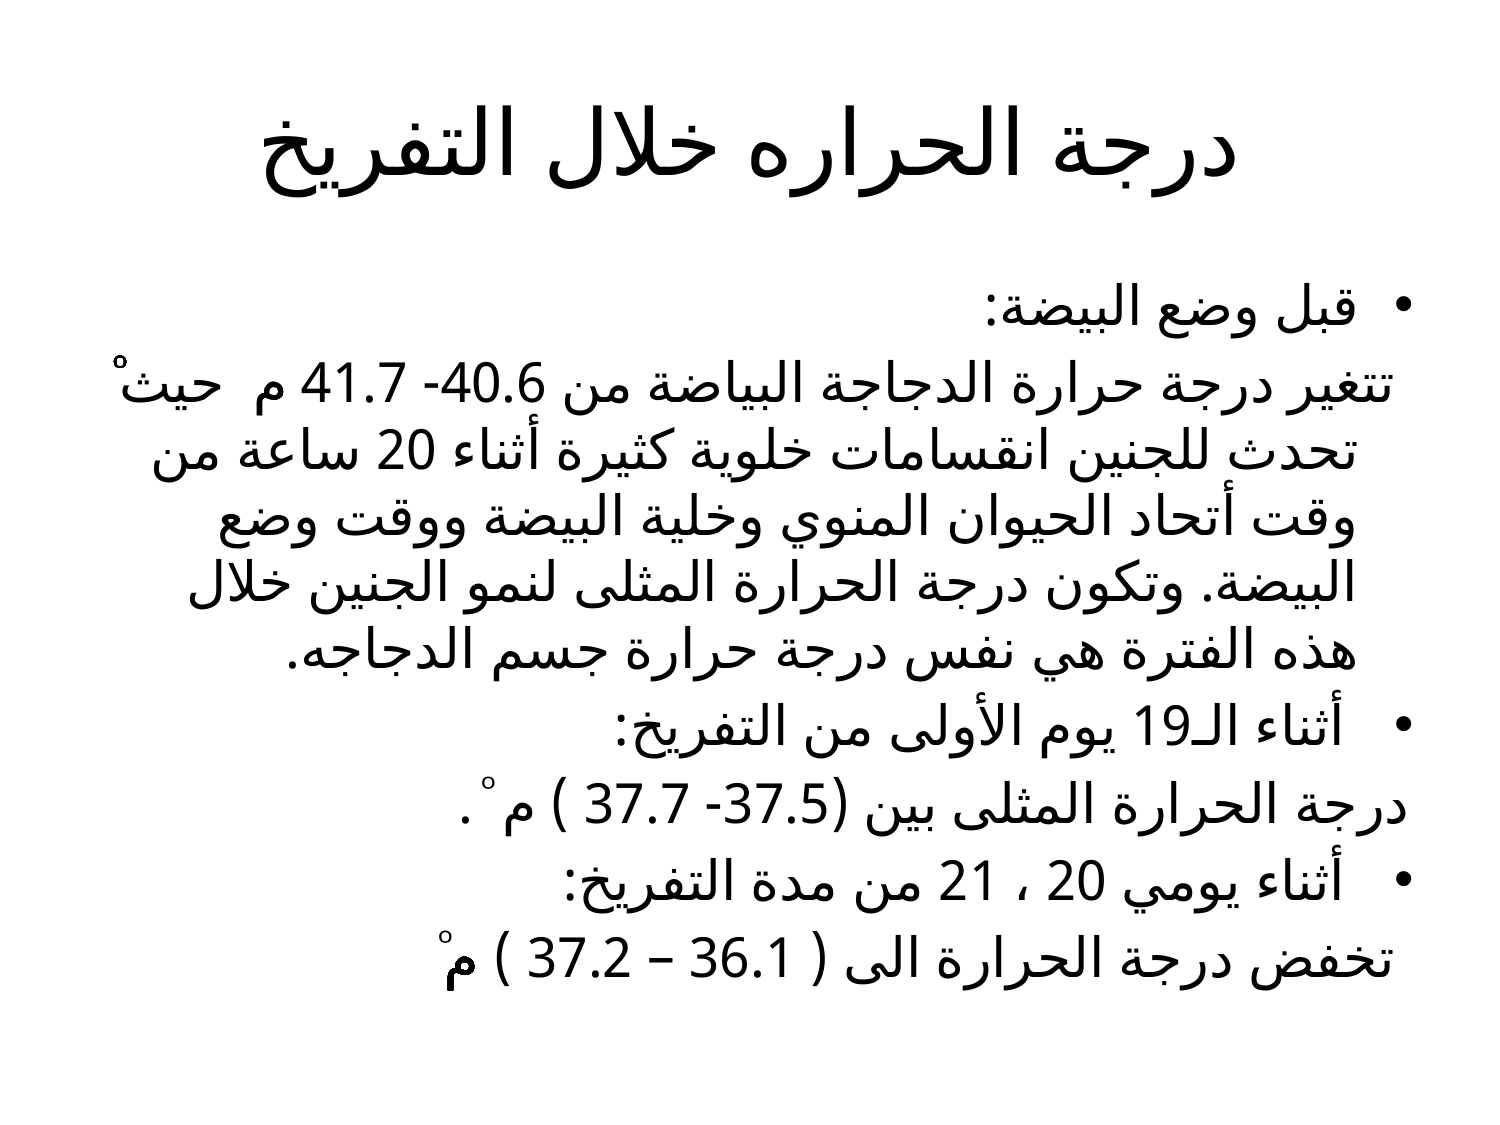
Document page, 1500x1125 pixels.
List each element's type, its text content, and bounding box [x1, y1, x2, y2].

list قبل وضع البيضة: تتغير درجة حرارة الدجاجة البياضة من 40.6- 41.7 مͦ حيث تحدث للجنين انقسامات خلوية كثيرة أثناء 20 ساعة من وقت أتحاد الحيوان المنوي وخلية البيضة ووقت وضع البيضة. وتكون درجة الحرارة المثلى لنمو الجنين خلال هذه الفترة هي نفس درجة حرارة جسم الدجاجه. أثناء الـ19 يوم الأولى من التفريخ: درجة الحرارة المثلى بين (37.5- 37.7 ) م ͦ . أثناء يومي 20 ، 21 من مدة التفريخ: تخفض درجة الحرارة الى ( 36.1 – 37.2 ) مͦ [75, 262, 1425, 1005]
title درجة الحراره خلال التفريخ [75, 45, 1425, 233]
